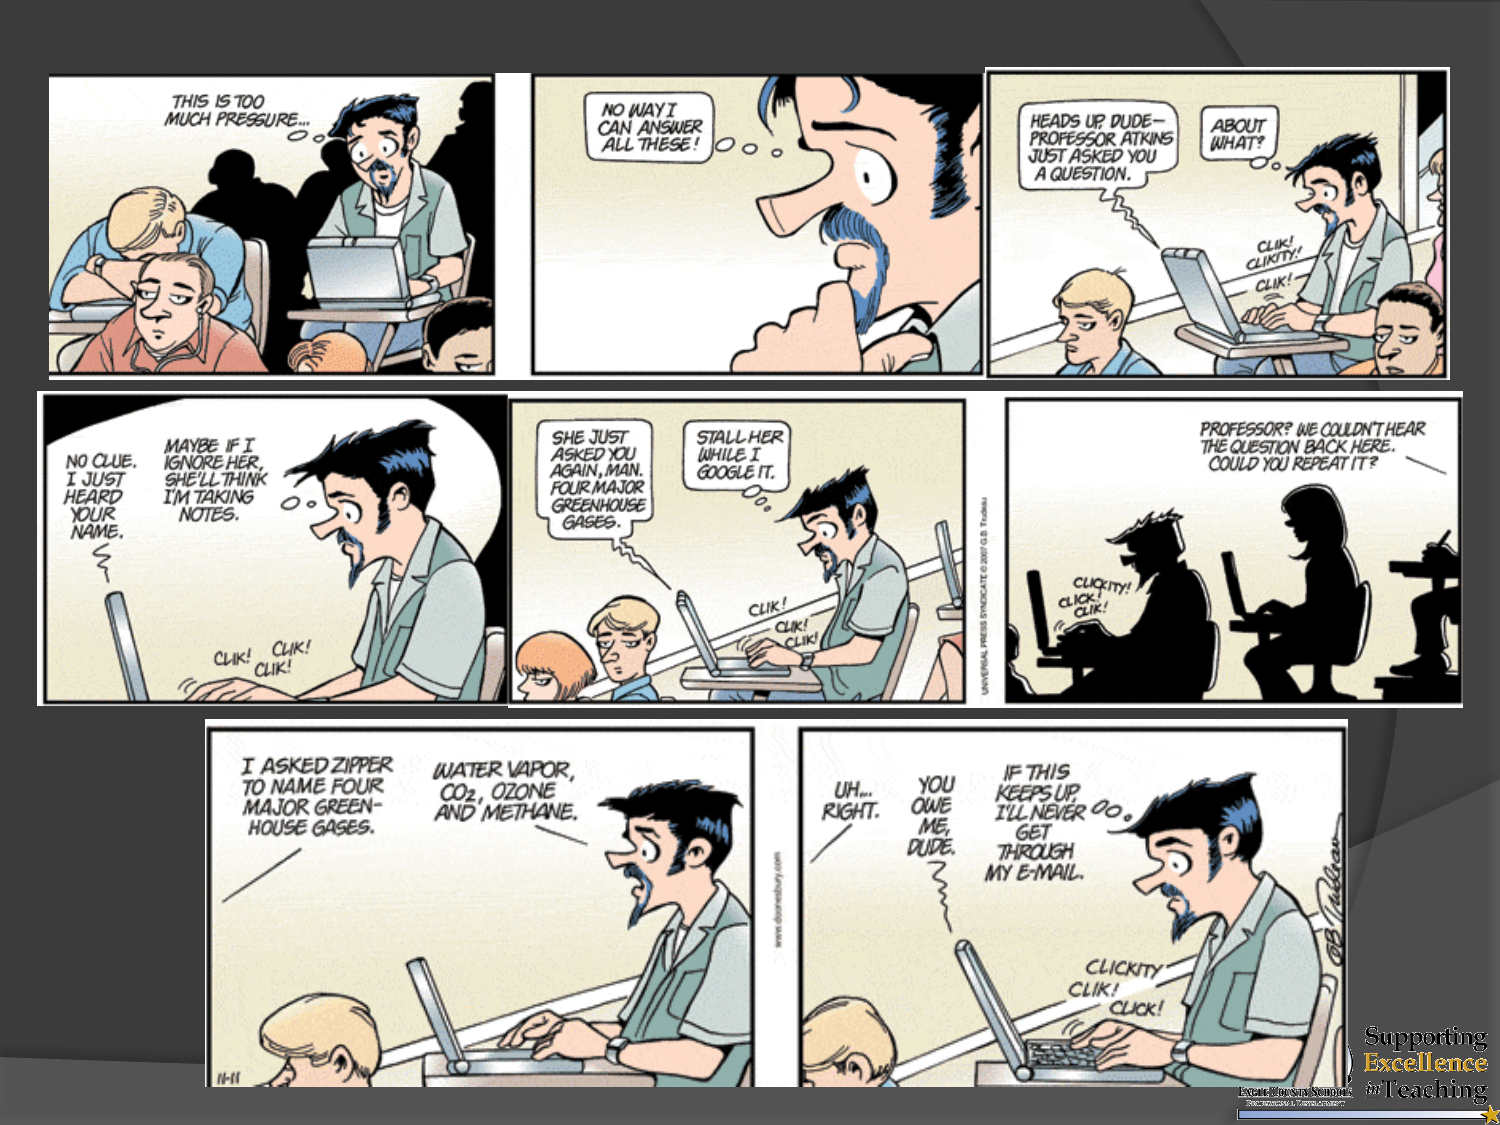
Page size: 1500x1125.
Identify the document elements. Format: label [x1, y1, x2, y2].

picture [204, 718, 1349, 1088]
text_box [49, 67, 1450, 380]
picture [1236, 1020, 1500, 1125]
text_box [36, 390, 1463, 708]
